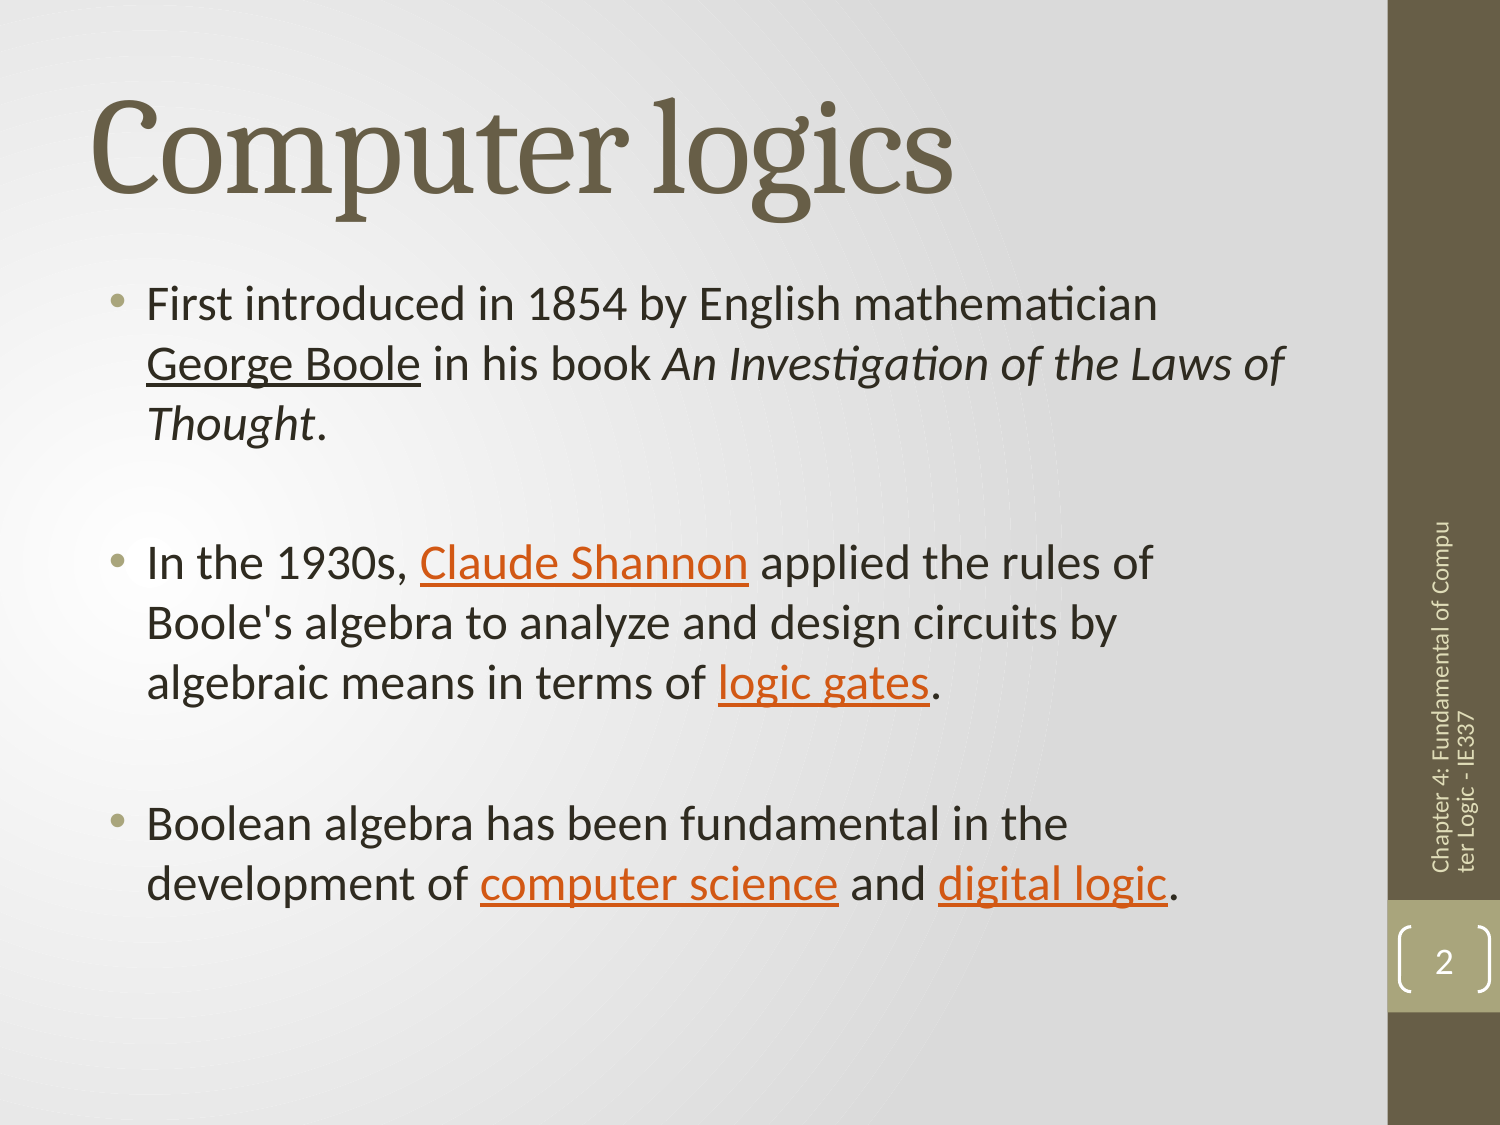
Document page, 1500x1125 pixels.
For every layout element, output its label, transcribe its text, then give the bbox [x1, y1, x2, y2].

list First introduced in 1854 by English mathematician George Boole in his book An Investigation of the Laws of Thought. In the 1930s, Claude Shannon applied the rules of Boole's algebra to analyze and design circuits by algebraic means in terms of logic gates. Boolean algebra has been fundamental in the development of computer science and digital logic. [75, 262, 1325, 1050]
footer Chapter 4: Fundamental of Computer Logic - IE337 [1408, 500, 1469, 889]
title Computer logics [75, 45, 1325, 233]
slide_number 2 [1397, 925, 1492, 994]
